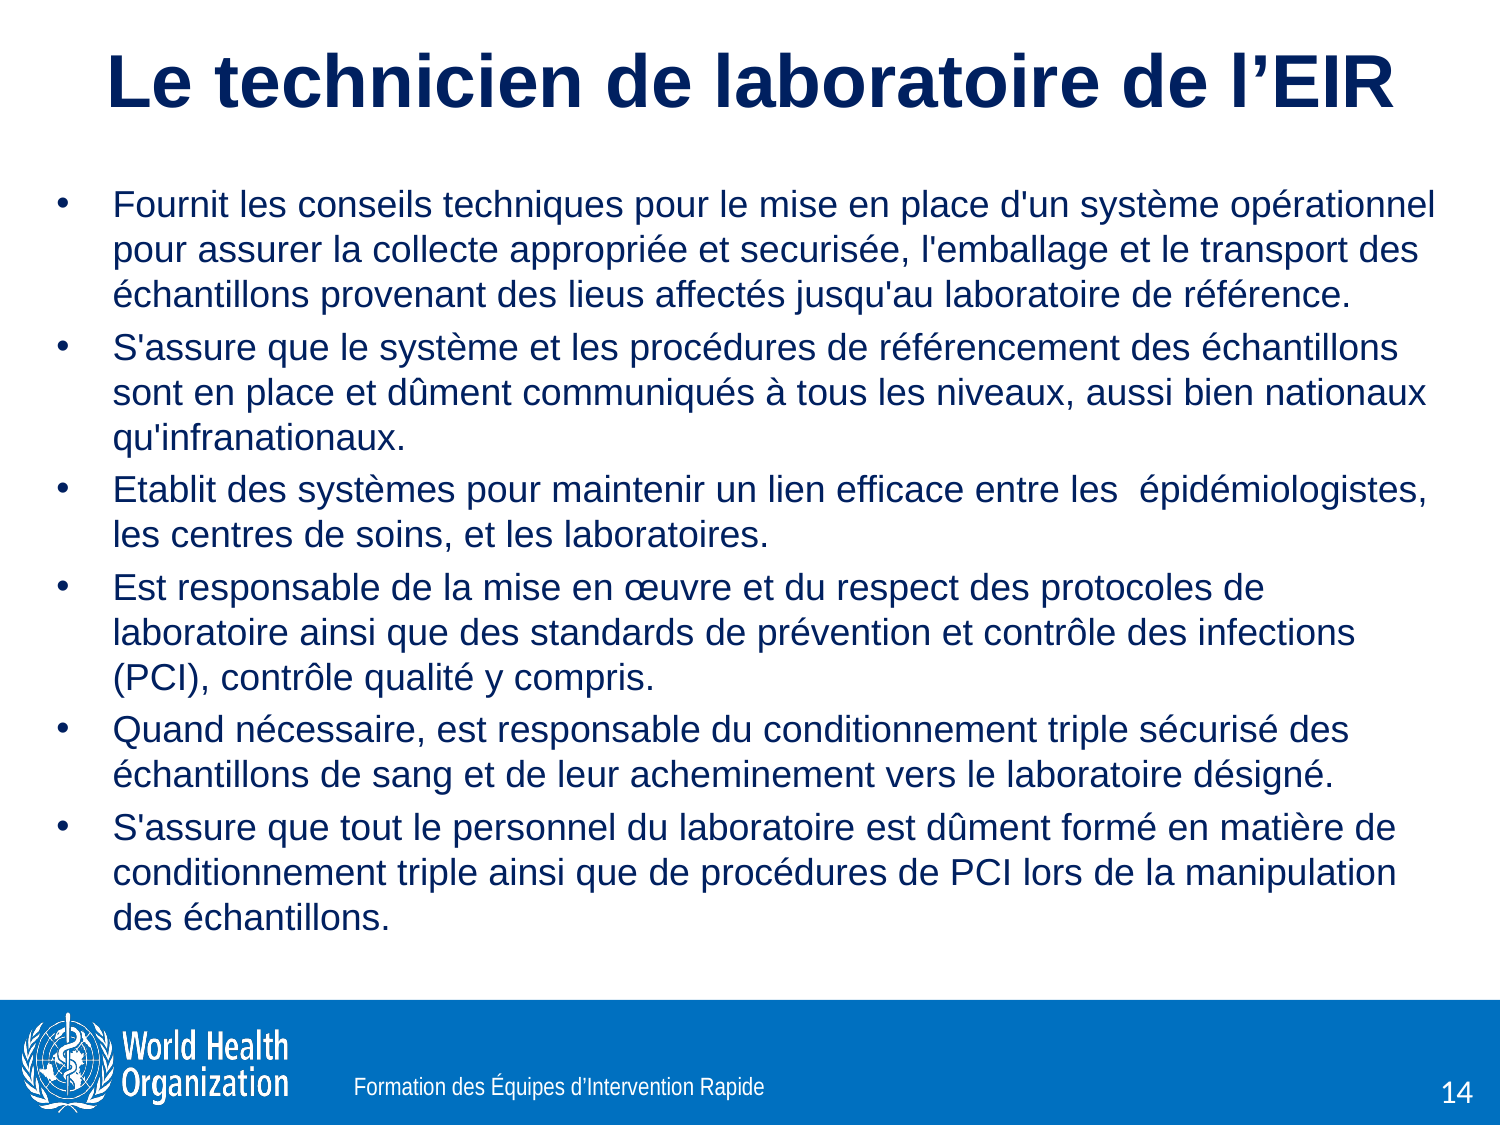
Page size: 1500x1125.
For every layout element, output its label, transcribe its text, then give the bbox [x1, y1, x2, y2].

list Fournit les conseils techniques pour le mise en place d'un système opérationnel pour assurer la collecte appropriée et securisée, l'emballage et le transport des échantillons provenant des lieus affectés jusqu'au laboratoire de référence. S'assure que le système et les procédures de référencement des échantillons sont en place et dûment communiqués à tous les niveaux, aussi bien nationaux qu'infranationaux. Etablit des systèmes pour maintenir un lien efficace entre les épidémiologistes, les centres de soins, et les laboratoires. Est responsable de la mise en œuvre et du respect des protocoles de laboratoire ainsi que des standards de prévention et contrôle des infections (PCI), contrôle qualité y compris. Quand nécessaire, est responsable du conditionnement triple sécurisé des échantillons de sang et de leur acheminement vers le laboratoire désigné. S'assure que tout le personnel du laboratoire est dûment formé en matière de conditionnement triple ainsi que de procédures de PCI lors de la manipulation des échantillons. [41, 172, 1452, 953]
title Le technicien de laboratoire de l’EIR [76, 0, 1427, 172]
picture [21, 1012, 288, 1113]
